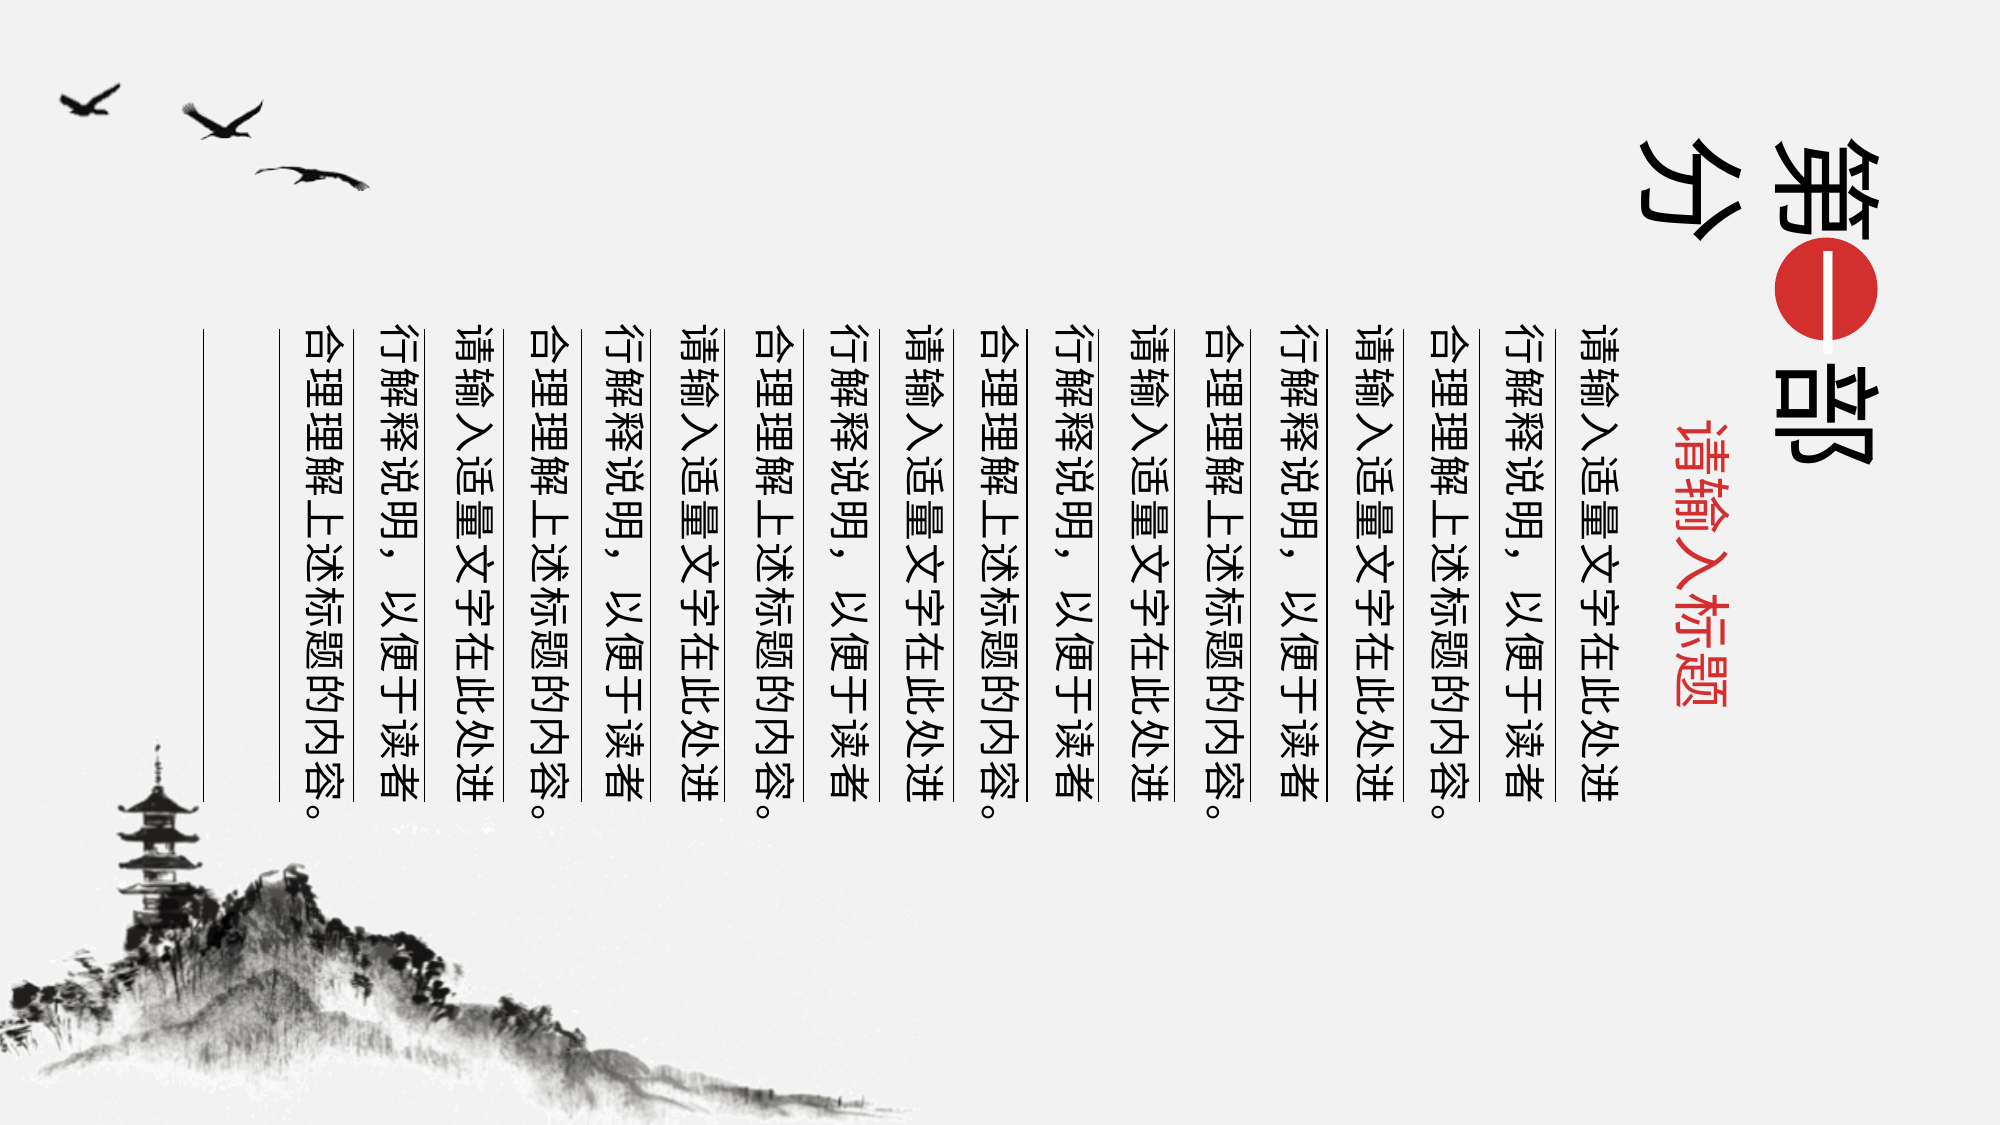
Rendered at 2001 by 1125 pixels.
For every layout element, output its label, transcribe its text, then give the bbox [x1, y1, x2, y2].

picture [0, 735, 925, 1125]
text_box 请输入标题 [1659, 327, 1747, 801]
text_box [1738, 118, 1905, 589]
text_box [203, 309, 1659, 819]
picture [40, 74, 371, 191]
